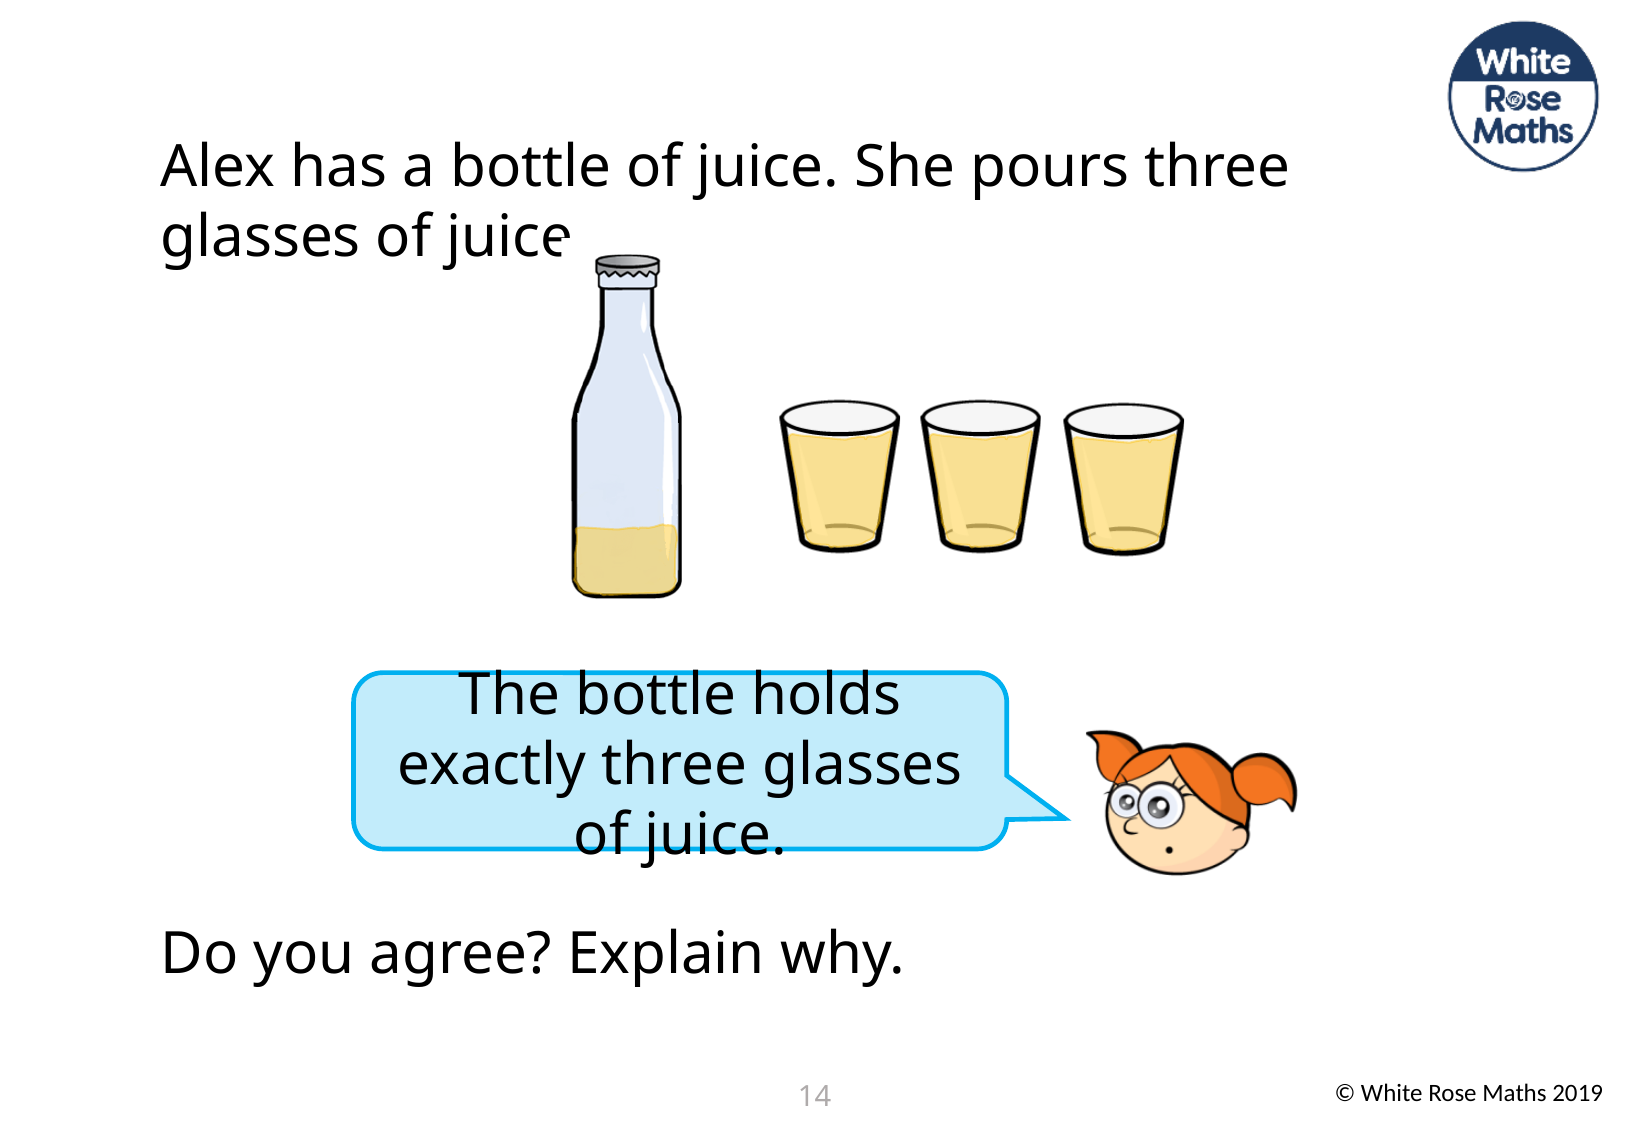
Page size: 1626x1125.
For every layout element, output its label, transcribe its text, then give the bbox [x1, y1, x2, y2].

picture [772, 396, 901, 562]
picture [1444, 17, 1602, 175]
picture [561, 238, 714, 632]
picture [1056, 399, 1185, 565]
picture [1074, 627, 1308, 958]
text_box Alex has a bottle of juice. She pours three glasses of juice. Do you agree? Explain why. [145, 120, 1468, 993]
text_box The bottle holds exactly three glasses of juice. [352, 671, 1068, 851]
slide_number 14 [776, 1069, 854, 1125]
picture [913, 396, 1041, 562]
